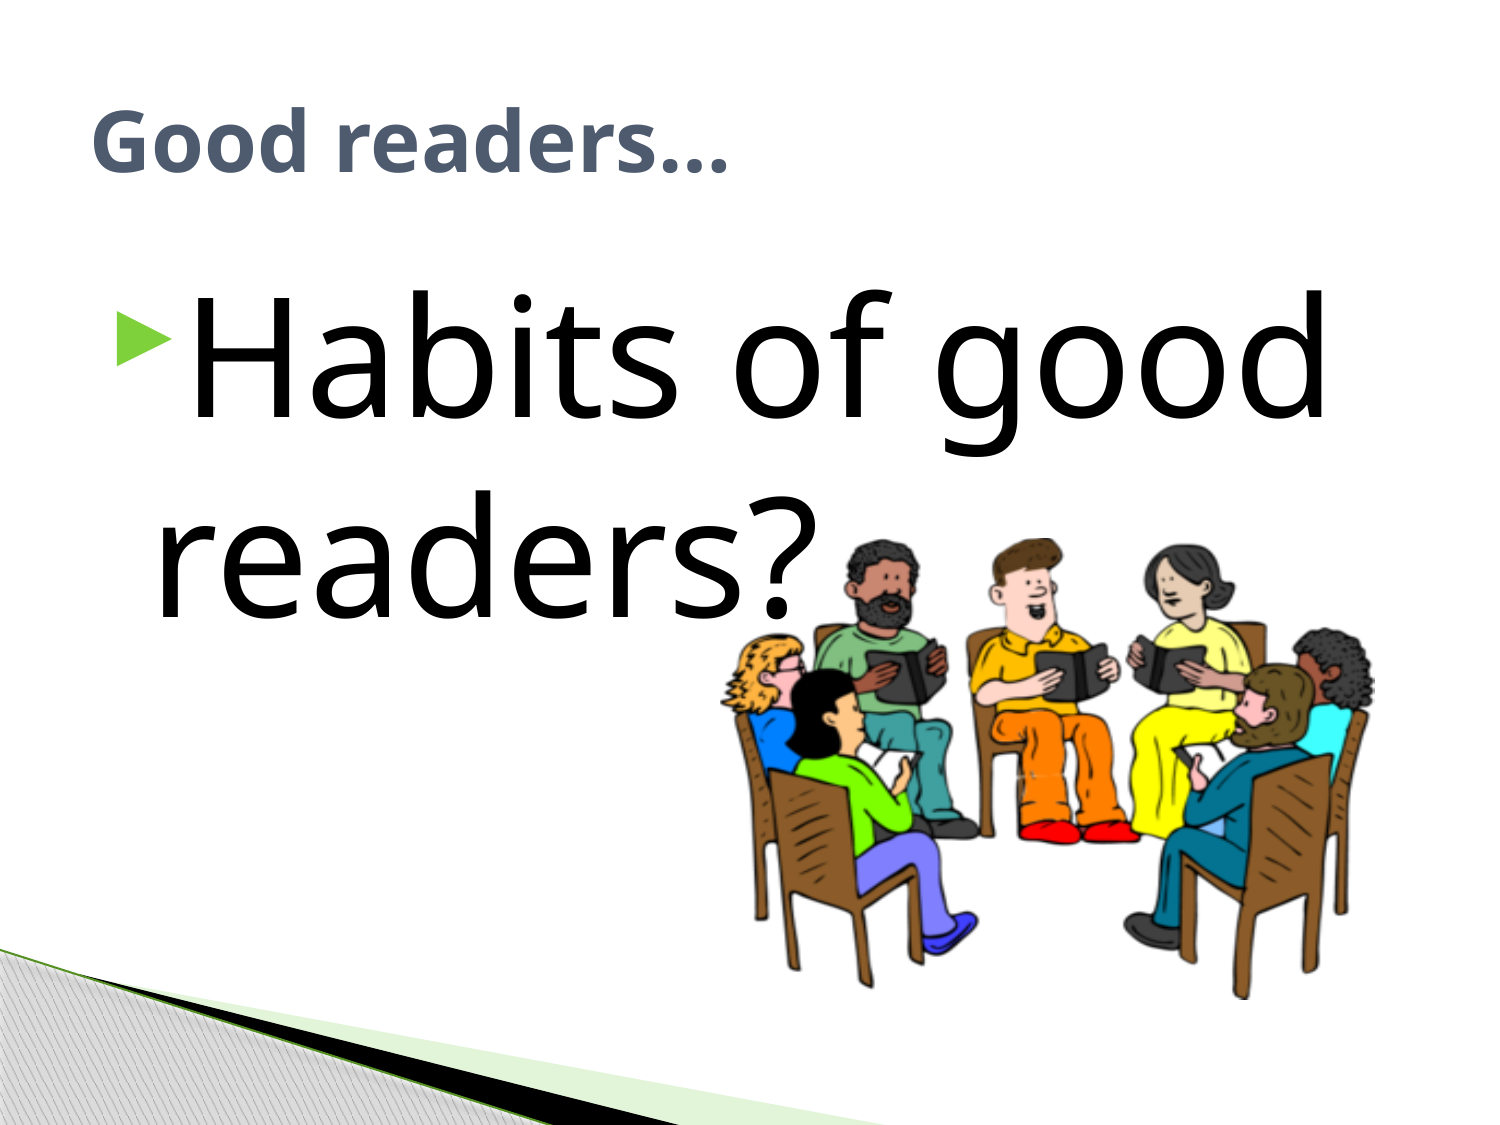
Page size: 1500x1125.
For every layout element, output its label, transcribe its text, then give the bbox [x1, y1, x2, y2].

picture [720, 537, 1376, 1001]
title Good readers… [75, 45, 1425, 233]
list Habits of good readers? [75, 243, 1425, 986]
